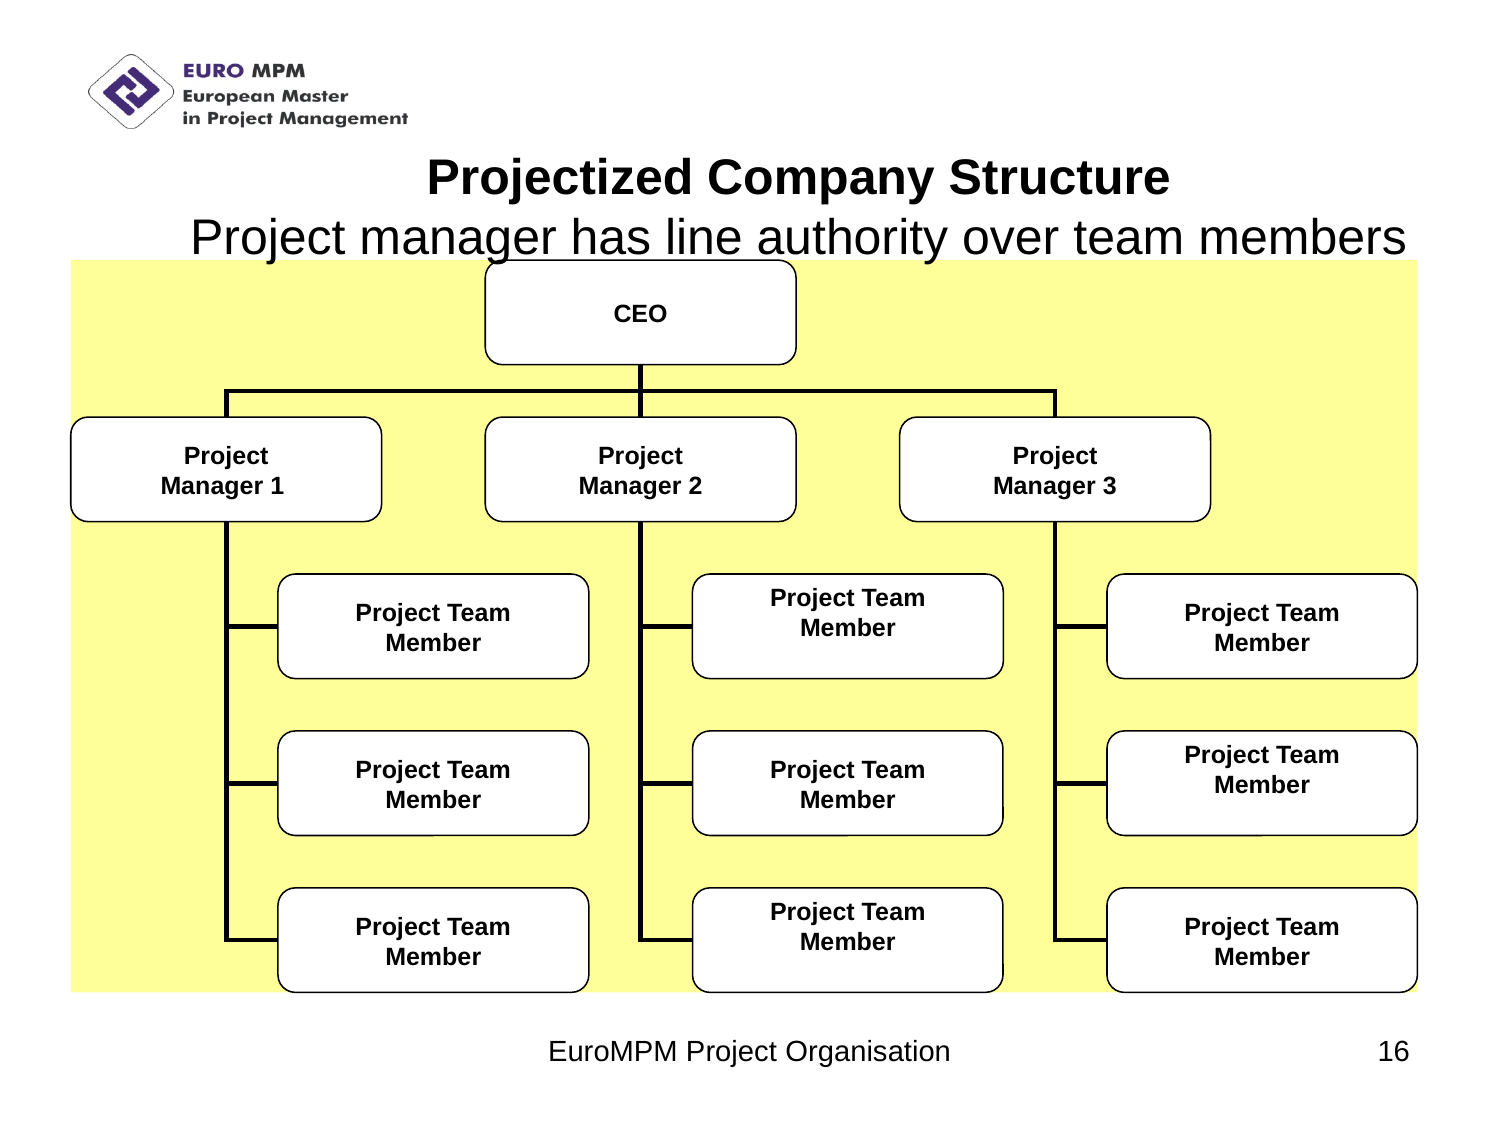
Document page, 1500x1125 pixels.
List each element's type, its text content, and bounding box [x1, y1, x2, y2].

footer EuroMPM Project Organisation [512, 1024, 988, 1103]
title Projectized Company Structure Project manager has line authority over team members [123, 137, 1474, 242]
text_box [70, 259, 1418, 993]
slide_number 16 [1074, 1024, 1426, 1103]
picture [88, 54, 408, 129]
